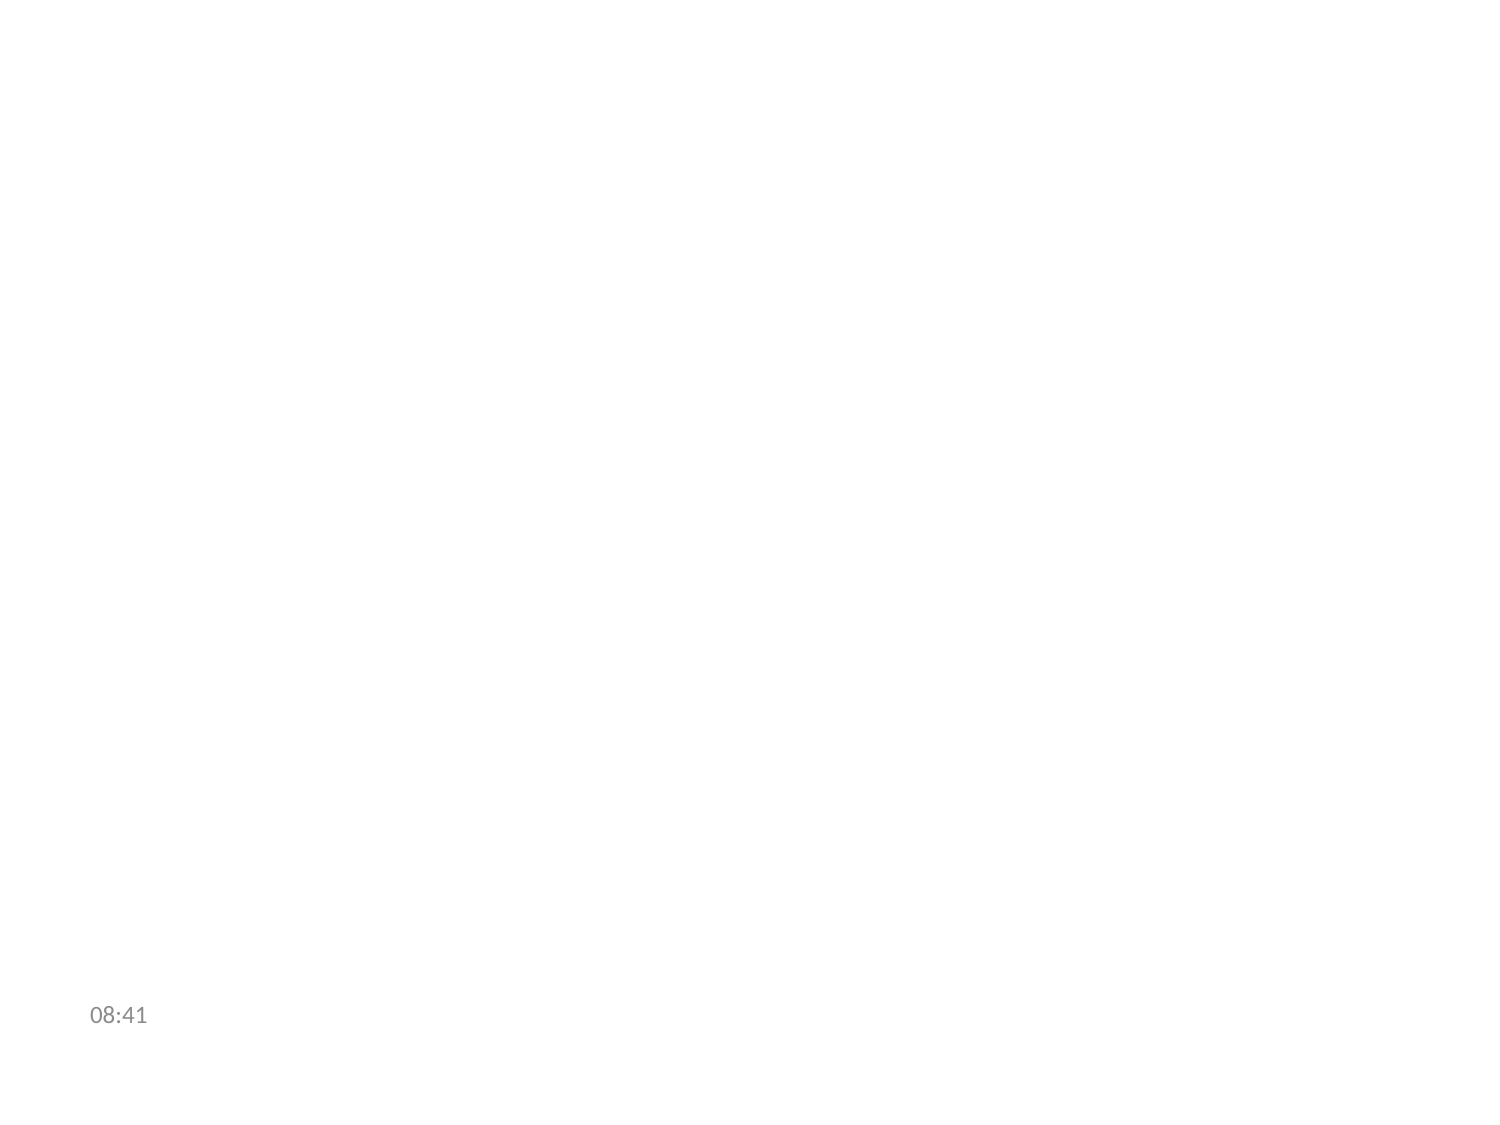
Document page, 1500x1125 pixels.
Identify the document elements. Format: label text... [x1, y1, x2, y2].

text_box 15:35 [75, 983, 425, 1044]
